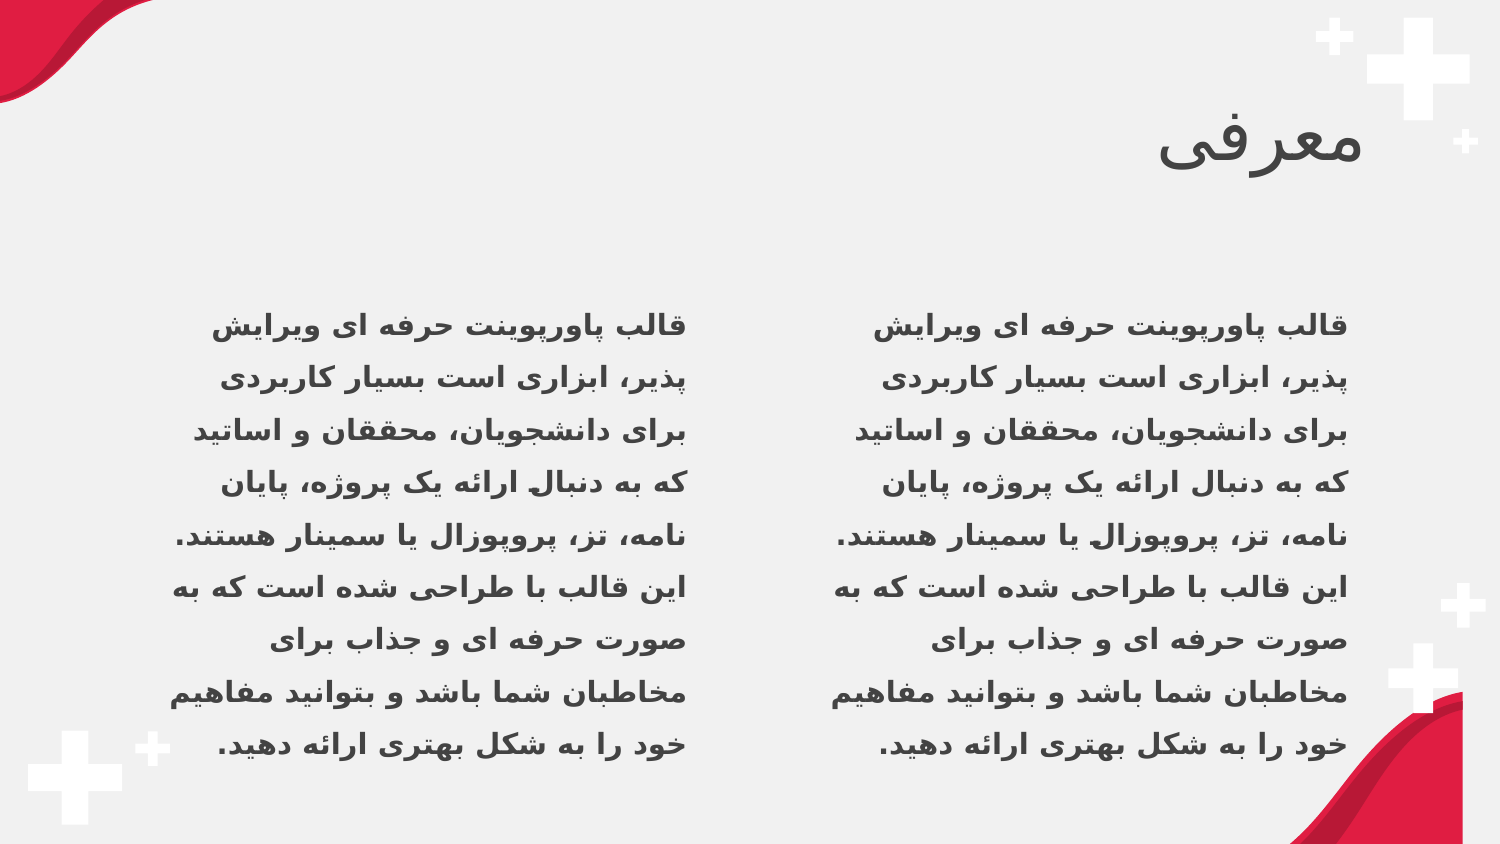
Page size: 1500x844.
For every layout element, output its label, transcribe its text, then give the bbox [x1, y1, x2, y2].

title معرفی [118, 72, 1382, 167]
subtitle قالب پاورپوینت حرفه ای ویرایش پذیر، ابزاری است بسیار کاربردی برای دانشجویان، محققان و اساتید که به دنبال ارائه یک پروژه، پایان نامه، تز، پروپوزال یا سمینار هستند. این قالب با طراحی شده است که به صورت حرفه ای و جذاب برای مخاطبان شما باشد و بتوانید مفاهیم خود را به شکل بهتری ارائه دهید. [797, 273, 1365, 612]
subtitle قالب پاورپوینت حرفه ای ویرایش پذیر، ابزاری است بسیار کاربردی برای دانشجویان، محققان و اساتید که به دنبال ارائه یک پروژه، پایان نامه، تز، پروپوزال یا سمینار هستند. این قالب با طراحی شده است که به صورت حرفه ای و جذاب برای مخاطبان شما باشد و بتوانید مفاهیم خود را به شکل بهتری ارائه دهید. [135, 273, 703, 612]
